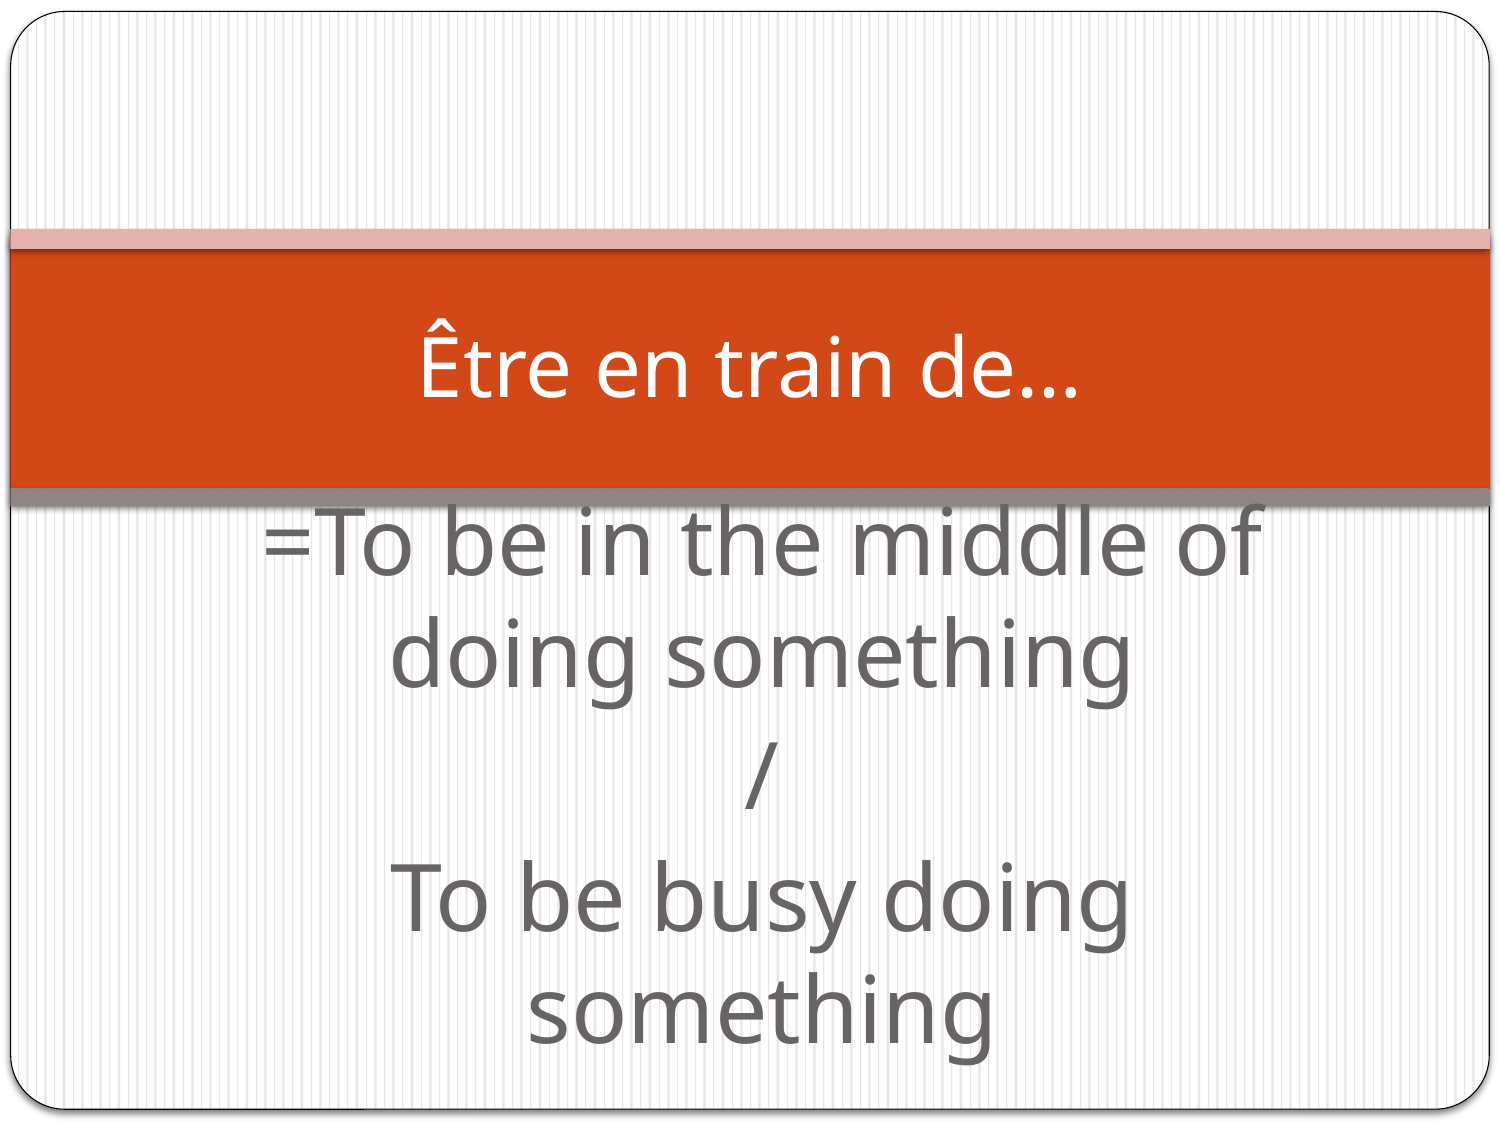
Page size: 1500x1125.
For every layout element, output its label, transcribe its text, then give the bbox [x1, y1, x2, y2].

subtitle =To be in the middle of doing something / To be busy doing something [150, 489, 1375, 1075]
title Être en train de… [75, 247, 1425, 489]
